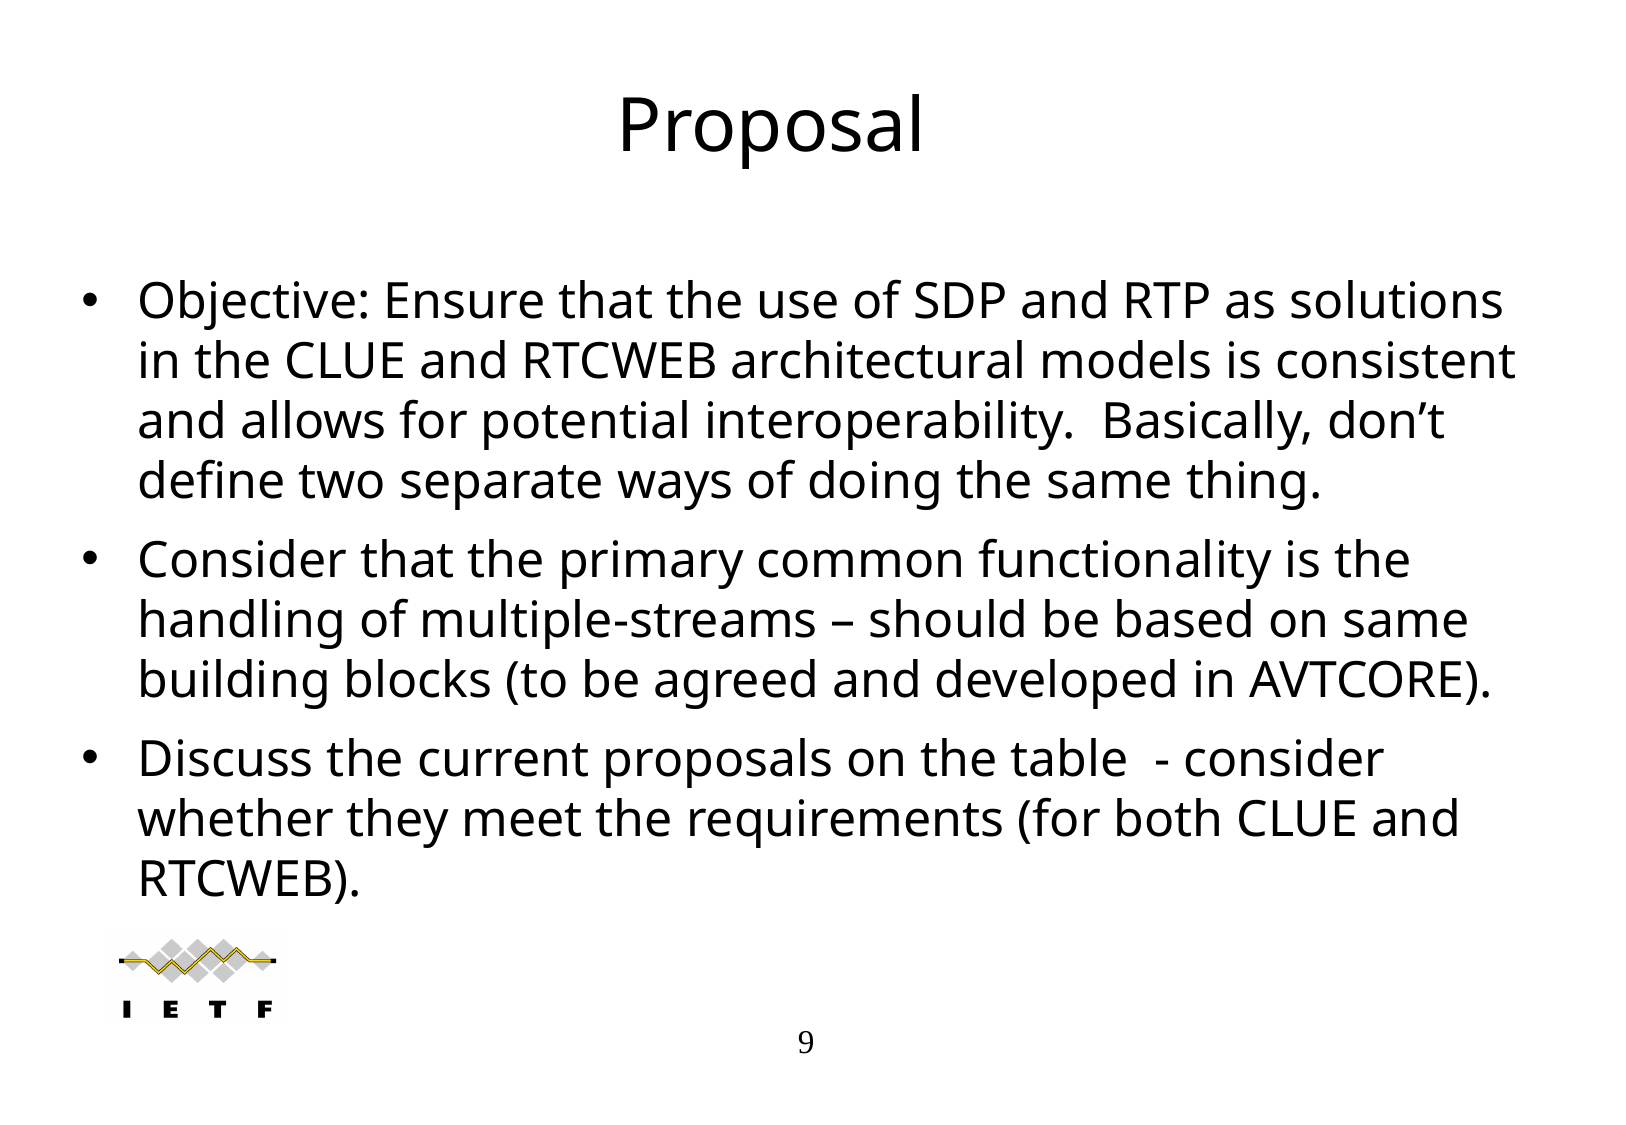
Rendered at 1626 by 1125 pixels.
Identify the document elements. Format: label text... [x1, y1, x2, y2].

text_box 9 [700, 1012, 913, 1068]
list Objective: Ensure that the use of SDP and RTP as solutions in the CLUE and RTCWEB architectural models is consistent and allows for potential interoperability. Basically, don’t define two separate ways of doing the same thing. Consider that the primary common functionality is the handling of multiple-streams – should be based on same building blocks (to be agreed and developed in AVTCORE). Discuss the current proposals on the table - consider whether they meet the requirements (for both CLUE and RTCWEB). [75, 262, 1563, 1044]
picture [110, 928, 285, 1026]
title Proposal [137, 0, 1410, 262]
